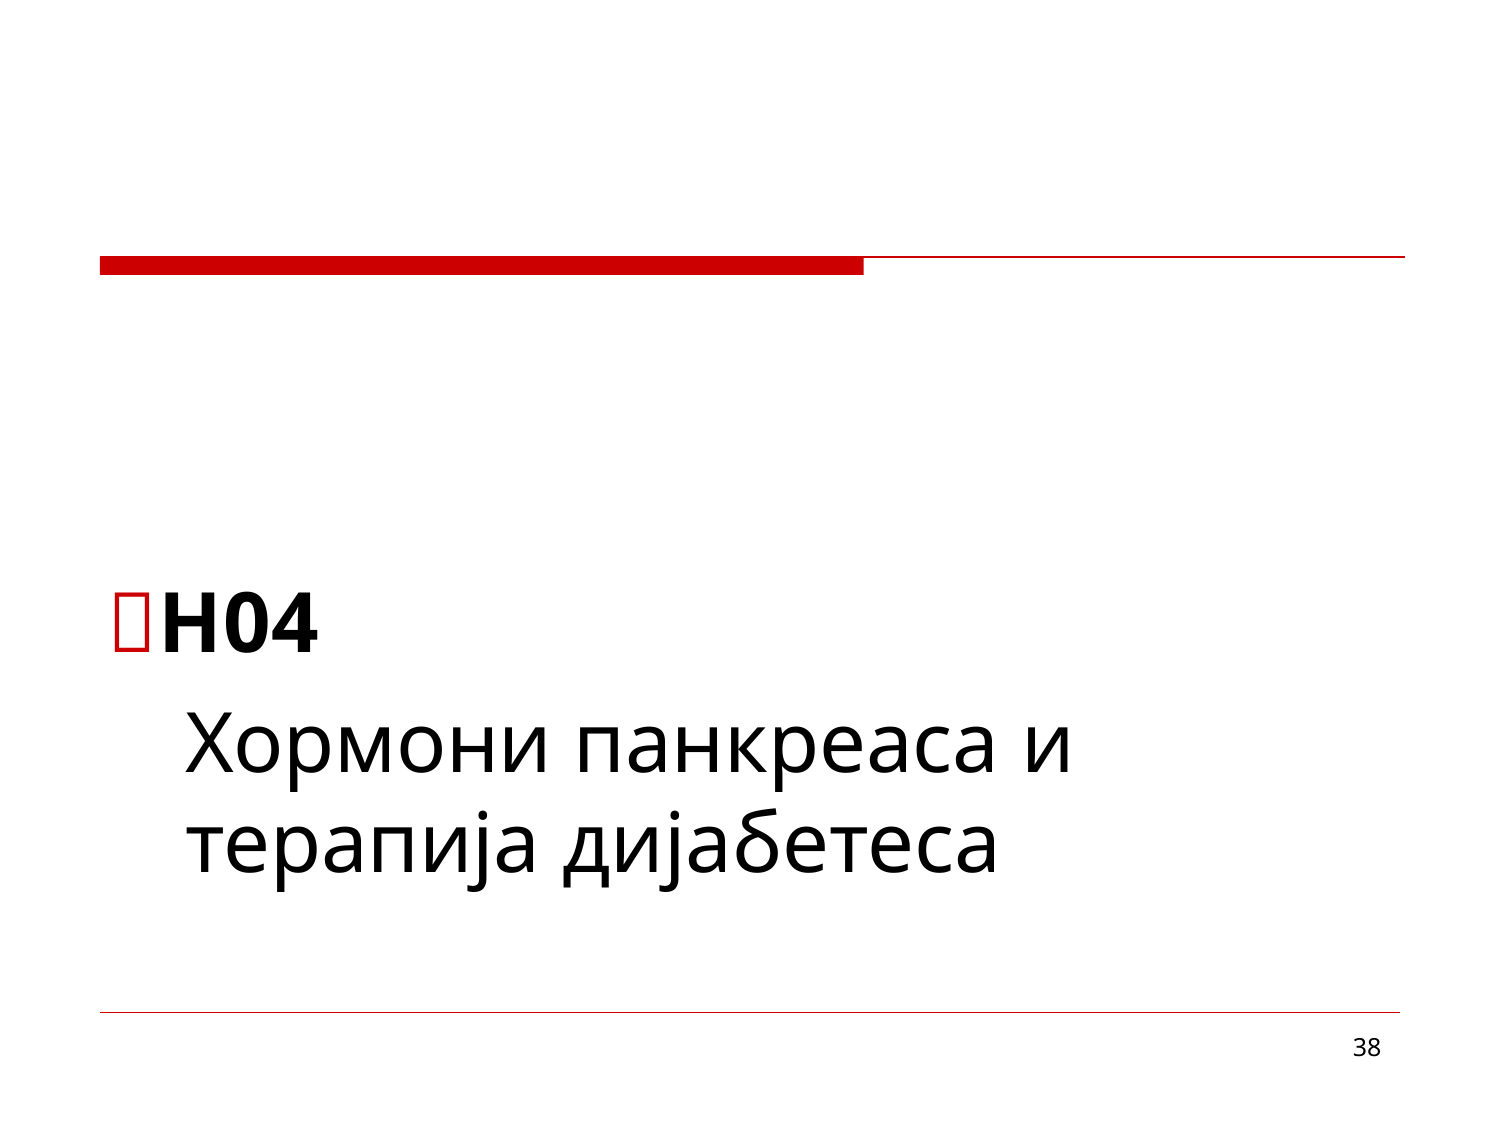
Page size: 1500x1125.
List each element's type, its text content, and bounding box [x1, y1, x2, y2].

slide_number 38 [1348, 1029, 1390, 1125]
text_box H04 Хормони панкреаса и терапија дијабетеса [105, 547, 1126, 890]
